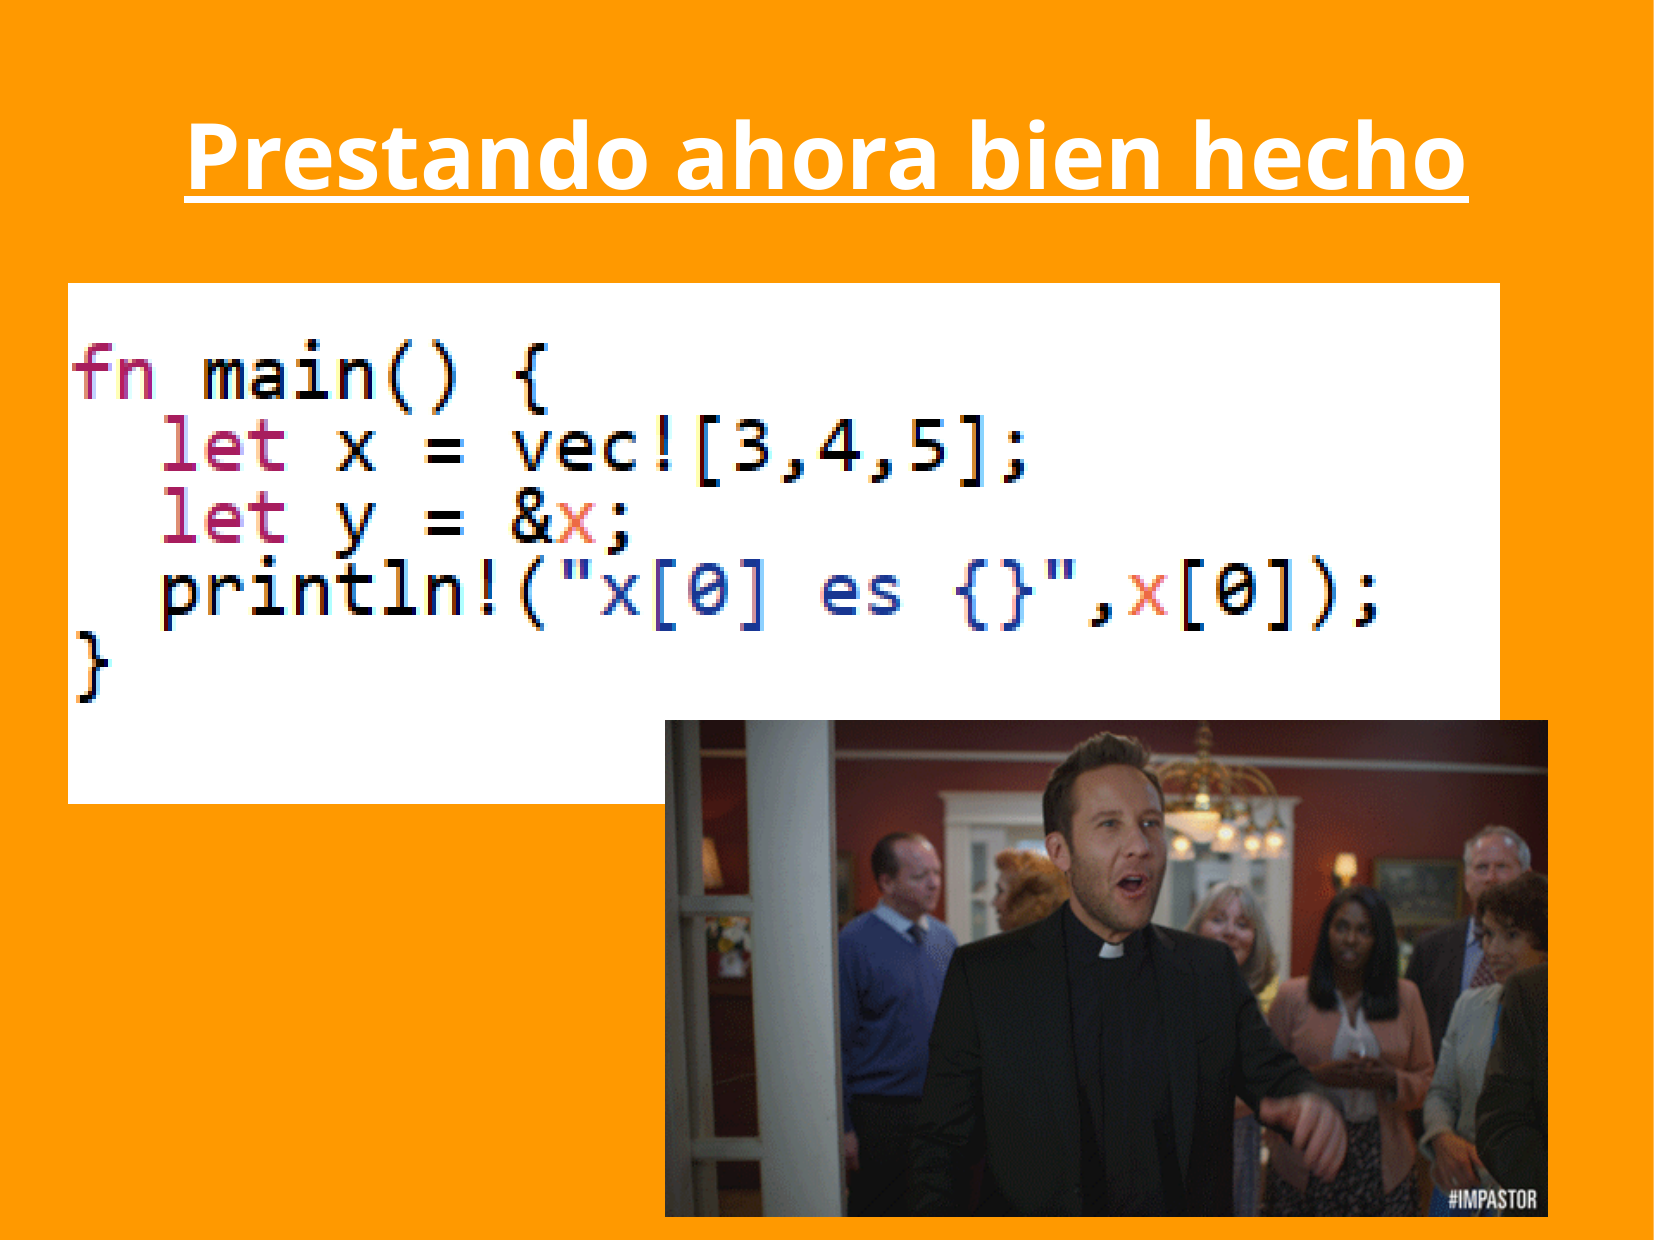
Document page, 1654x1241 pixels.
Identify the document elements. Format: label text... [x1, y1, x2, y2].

picture [68, 283, 1548, 1217]
text_box Prestando ahora bien hecho [82, 49, 1571, 257]
